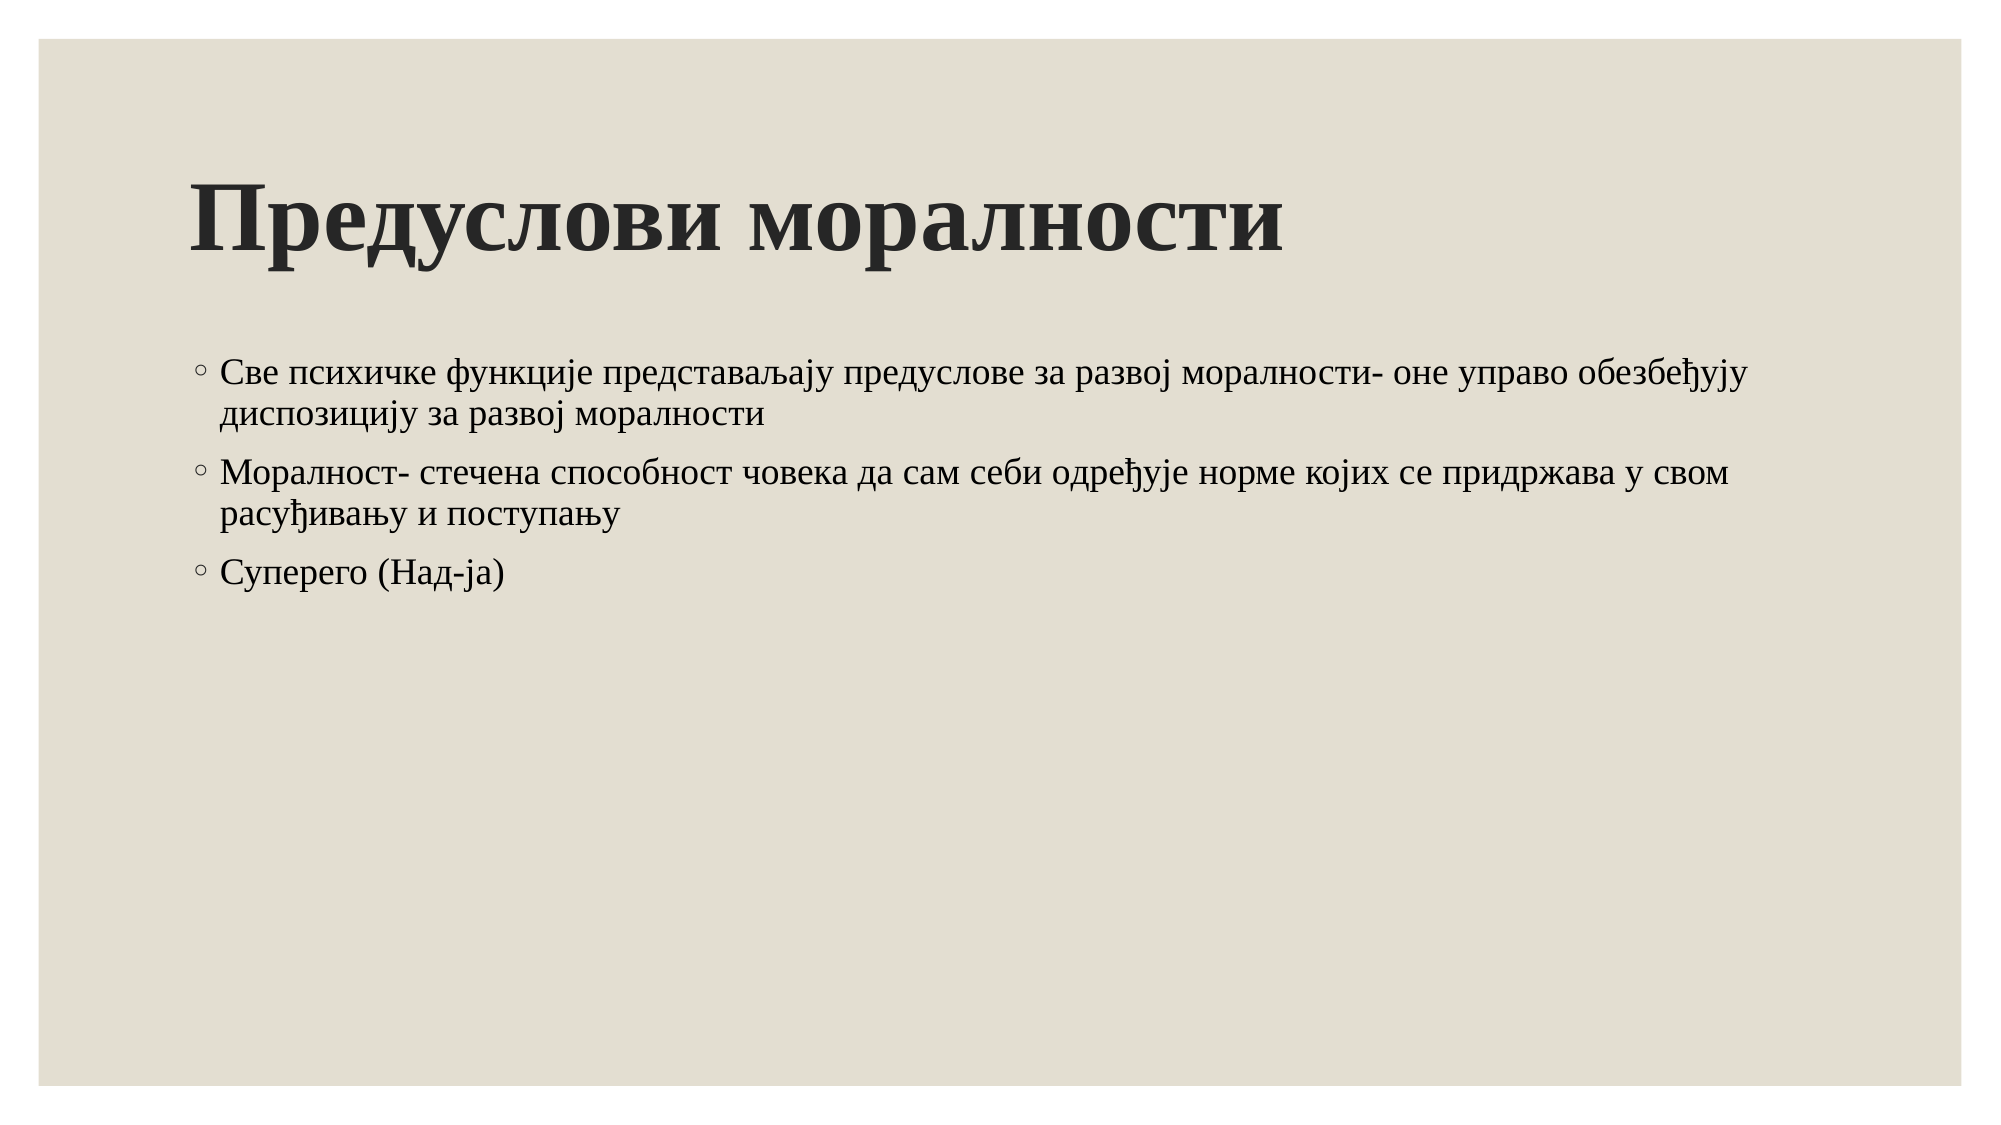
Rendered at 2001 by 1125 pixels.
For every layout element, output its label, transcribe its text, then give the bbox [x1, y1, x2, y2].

title Предуслови моралности [174, 105, 1825, 331]
list Све психичке функције представаљају предуслове за развој моралности- оне управо обезбеђују диспозицију за развој моралности Моралнoст- стечeна спосoбнoст човека да сaм себи одрeђујe норме којих се придржава у свом расуђивању и поступању Суперего (Над-ja) [174, 345, 1825, 990]
